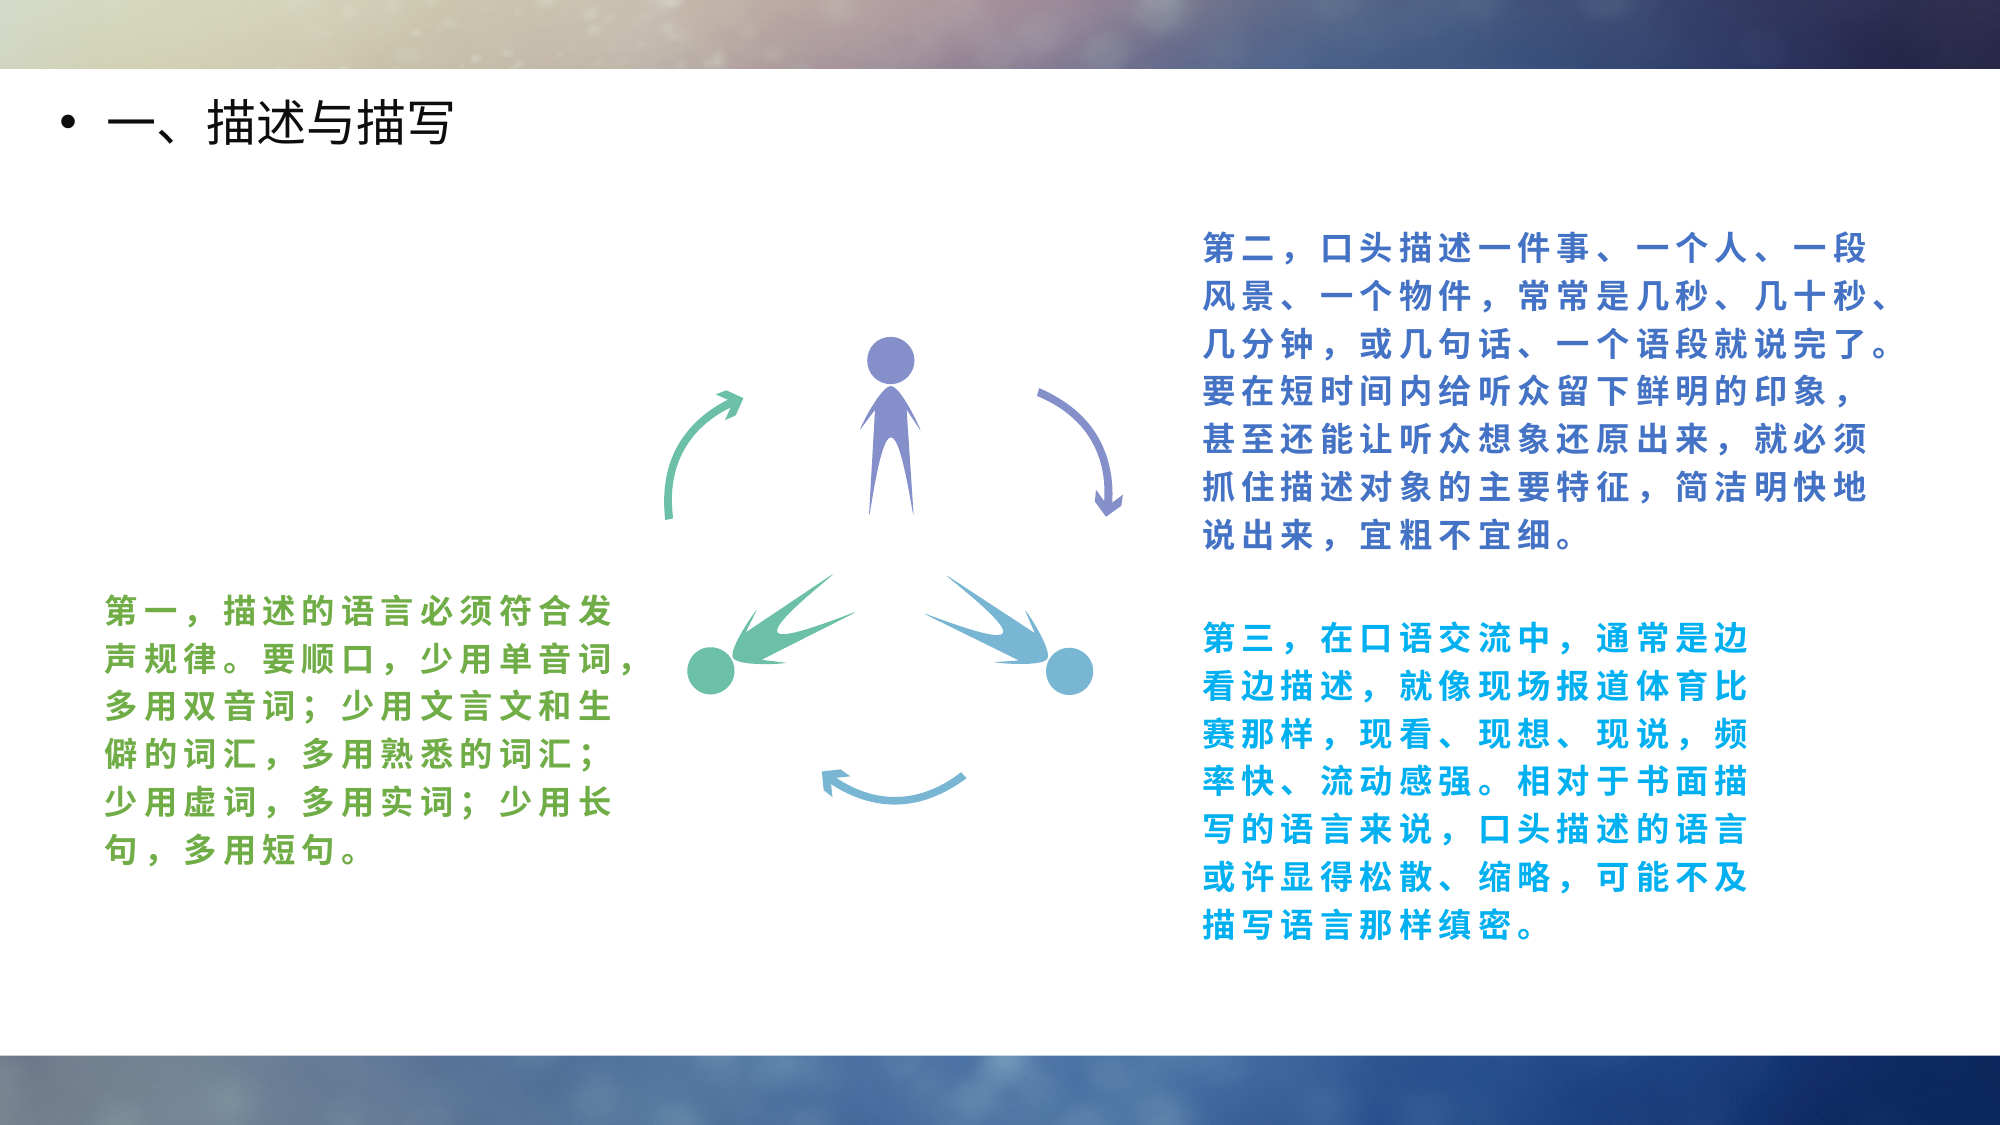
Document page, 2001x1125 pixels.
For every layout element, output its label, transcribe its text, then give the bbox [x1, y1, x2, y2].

text_box [1036, 388, 1113, 504]
text_box 第三，在口语交流中，通常是边看边描述，就像现场报道体育比赛那样，现看、现想、现说，频率快、流动感强。相对于书面描写的语言来说，口头描述的语言或许显得松散、缩略，可能不及描写语言那样缜密。 [1187, 586, 1777, 967]
text_box [924, 575, 1048, 664]
text_box [867, 336, 915, 385]
text_box [860, 386, 921, 515]
text_box [664, 400, 732, 521]
text_box [831, 772, 967, 805]
text_box 第一，描述的语言必须符合发声规律。要顺口，少用单音词，多用双音词；少用文言文和生僻的词汇，多用熟悉的词汇；少用虚词，多用实词；少用长句，多用短句。 [89, 526, 646, 925]
text_box 一、描述与描写 [44, 84, 799, 160]
text_box [1046, 647, 1094, 695]
text_box [1094, 489, 1123, 517]
picture [0, 1056, 2000, 1125]
picture [0, 0, 2000, 69]
text_box [821, 769, 851, 798]
text_box [715, 390, 744, 421]
text_box [687, 647, 735, 695]
text_box [732, 574, 856, 665]
text_box 第二，口头描述一件事、一个人、一段风景、一个物件，常常是几秒、几十秒、几分钟，或几句话、一个语段就说完了。要在短时间内给听众留下鲜明的印象，甚至还能让听众想象还原出来，就必须抓住描述对象的主要特征，简洁明快地说出来，宜粗不宜细。 [1187, 211, 1903, 563]
